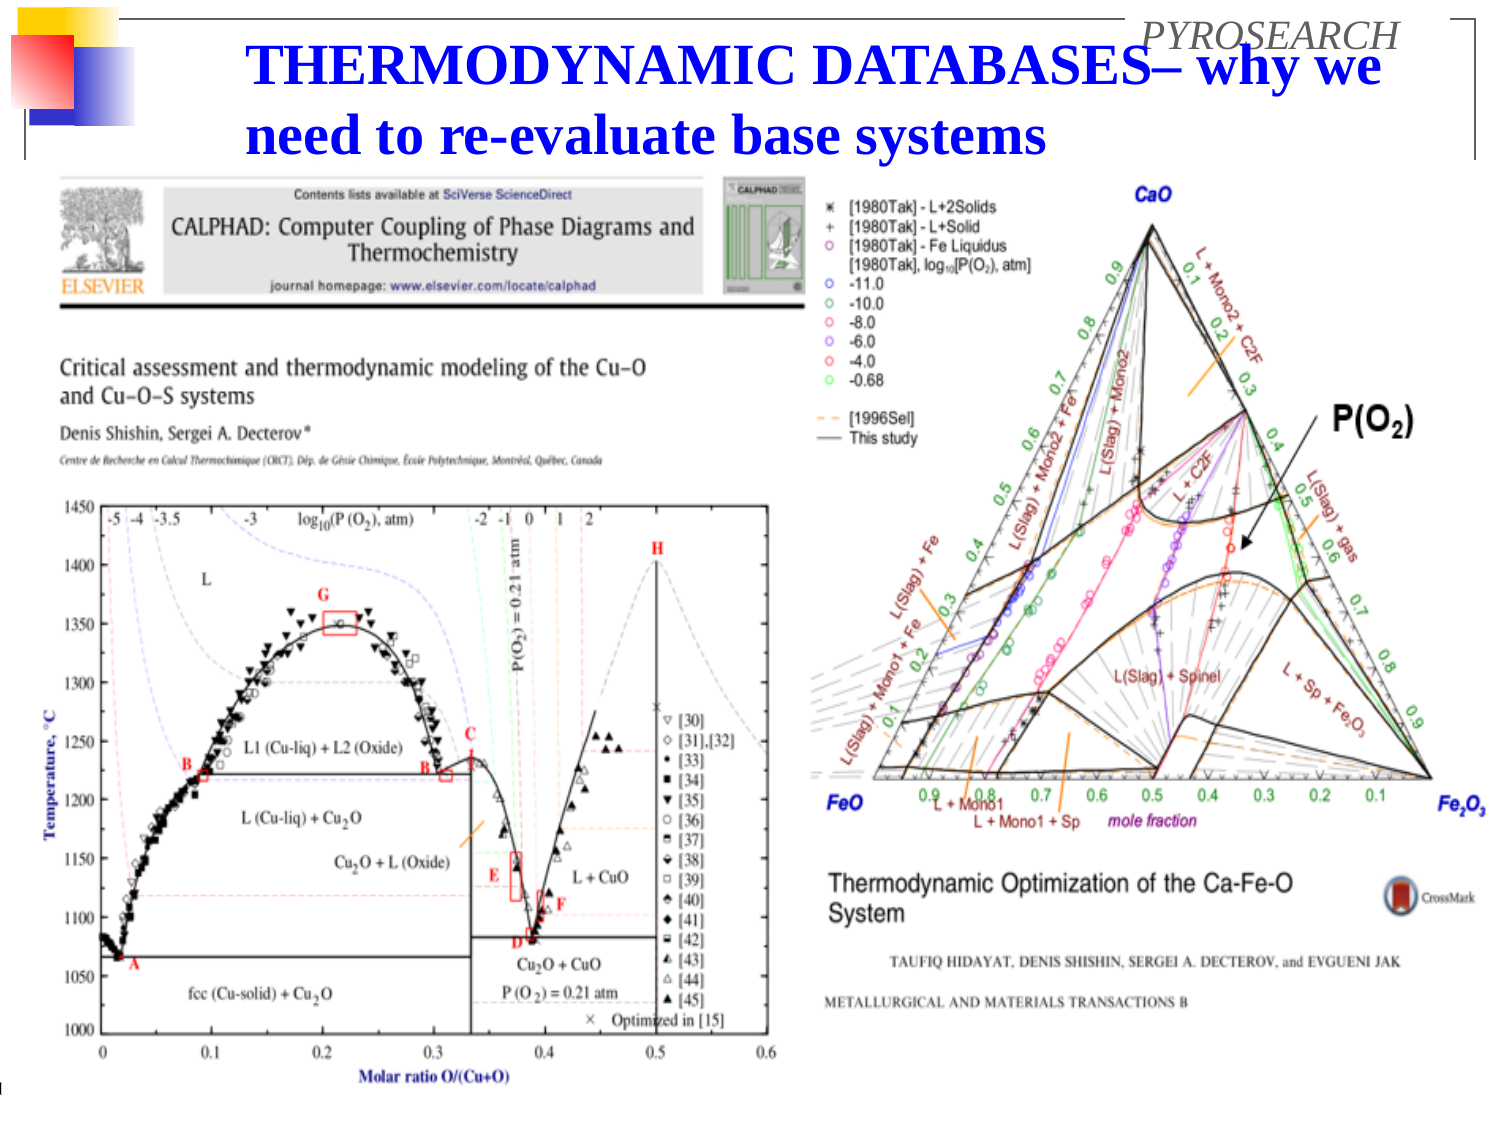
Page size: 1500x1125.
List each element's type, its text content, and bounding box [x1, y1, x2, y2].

text_box THERMODYNAMIC DATABASES– why we need to re-evaluate base systems [230, 19, 1424, 159]
picture [1, 160, 1495, 1125]
